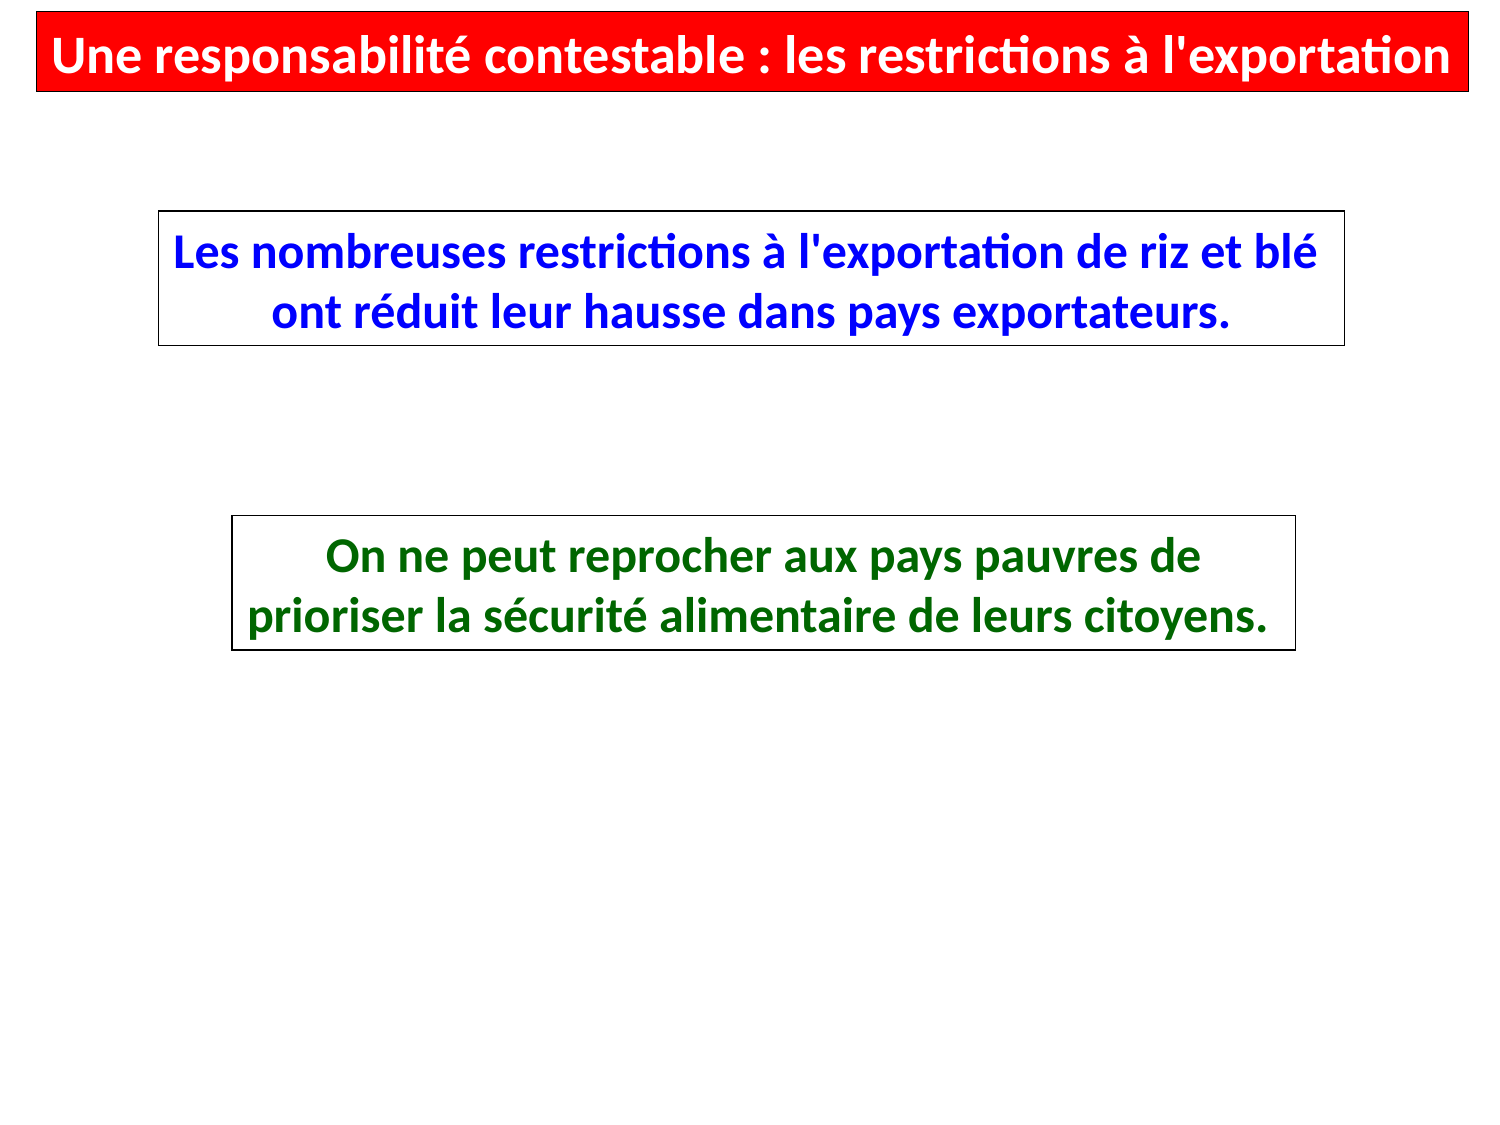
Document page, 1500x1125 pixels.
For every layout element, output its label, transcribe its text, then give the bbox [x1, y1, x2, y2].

text_box On ne peut reprocher aux pays pauvres de prioriser la sécurité alimentaire de leurs citoyens. [232, 515, 1296, 651]
text_box Une responsabilité contestable : les restrictions à l'exportation [36, 11, 1469, 92]
text_box Les nombreuses restrictions à l'exportation de riz et blé ont réduit leur hausse dans pays exportateurs. [158, 210, 1345, 346]
